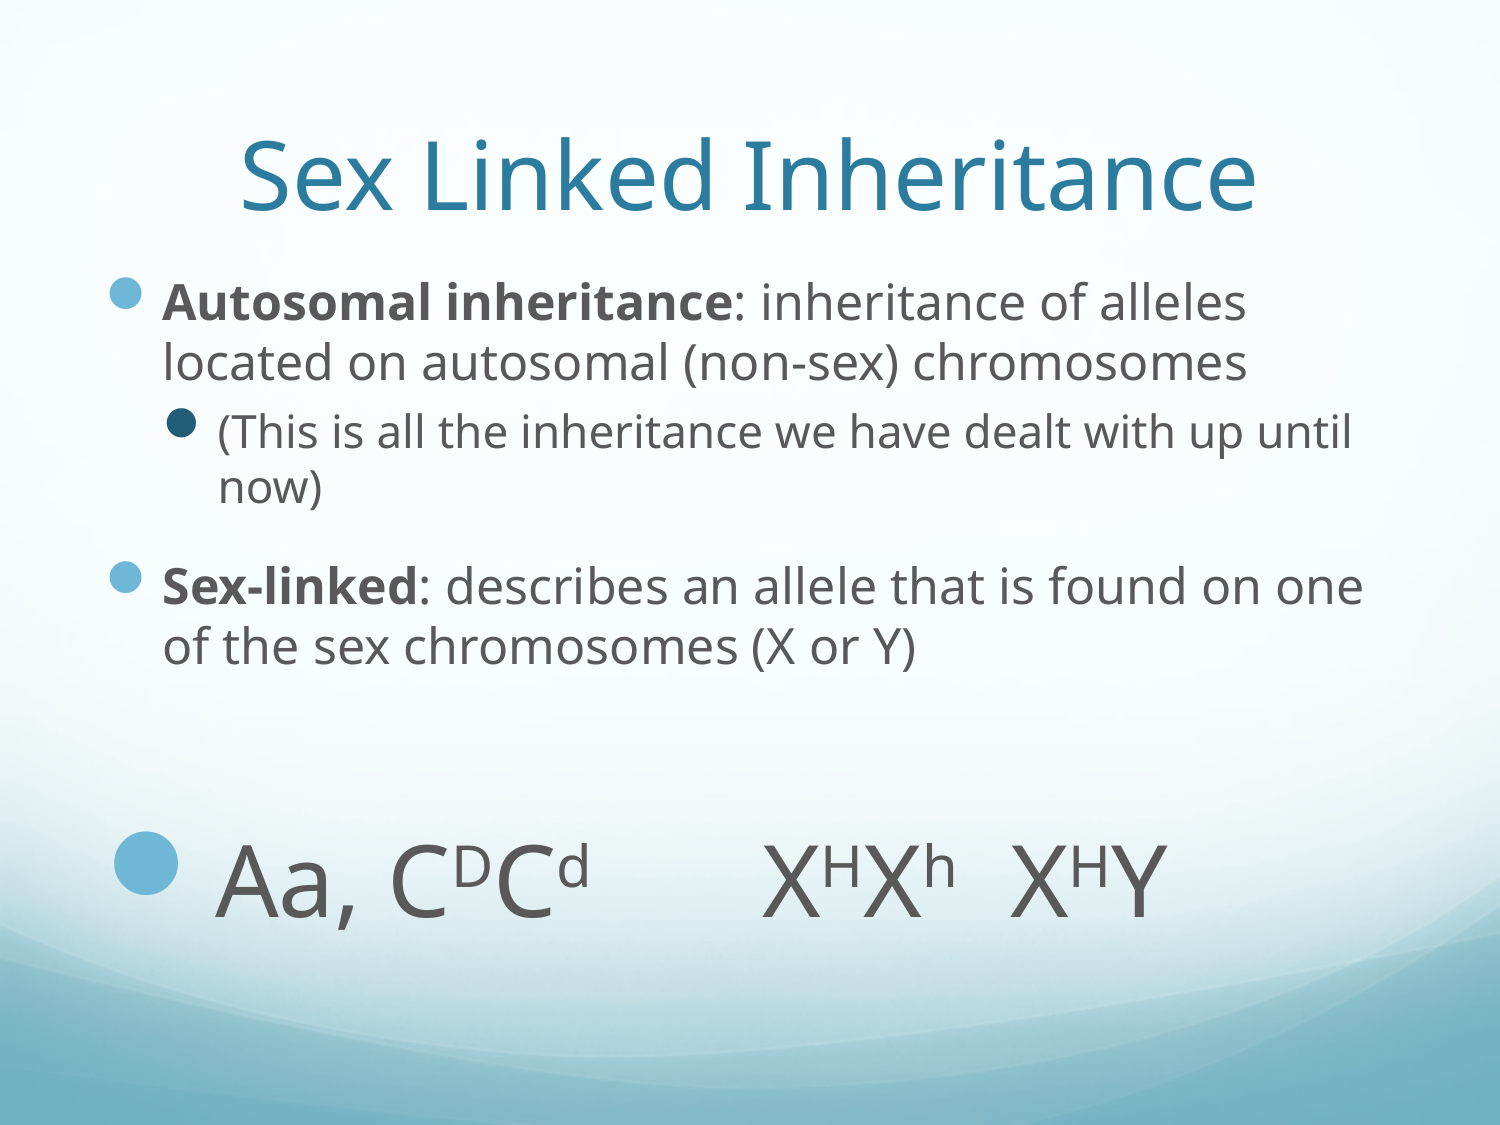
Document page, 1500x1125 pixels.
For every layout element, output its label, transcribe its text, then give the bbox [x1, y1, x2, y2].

title Sex Linked Inheritance [90, 17, 1410, 237]
list Autosomal inheritance: inheritance of alleles located on autosomal (non-sex) chromosomes (This is all the inheritance we have dealt with up until now) Sex-linked: describes an allele that is found on one of the sex chromosomes (X or Y) Aa, CDCd XHXh XHY [90, 262, 1410, 975]
